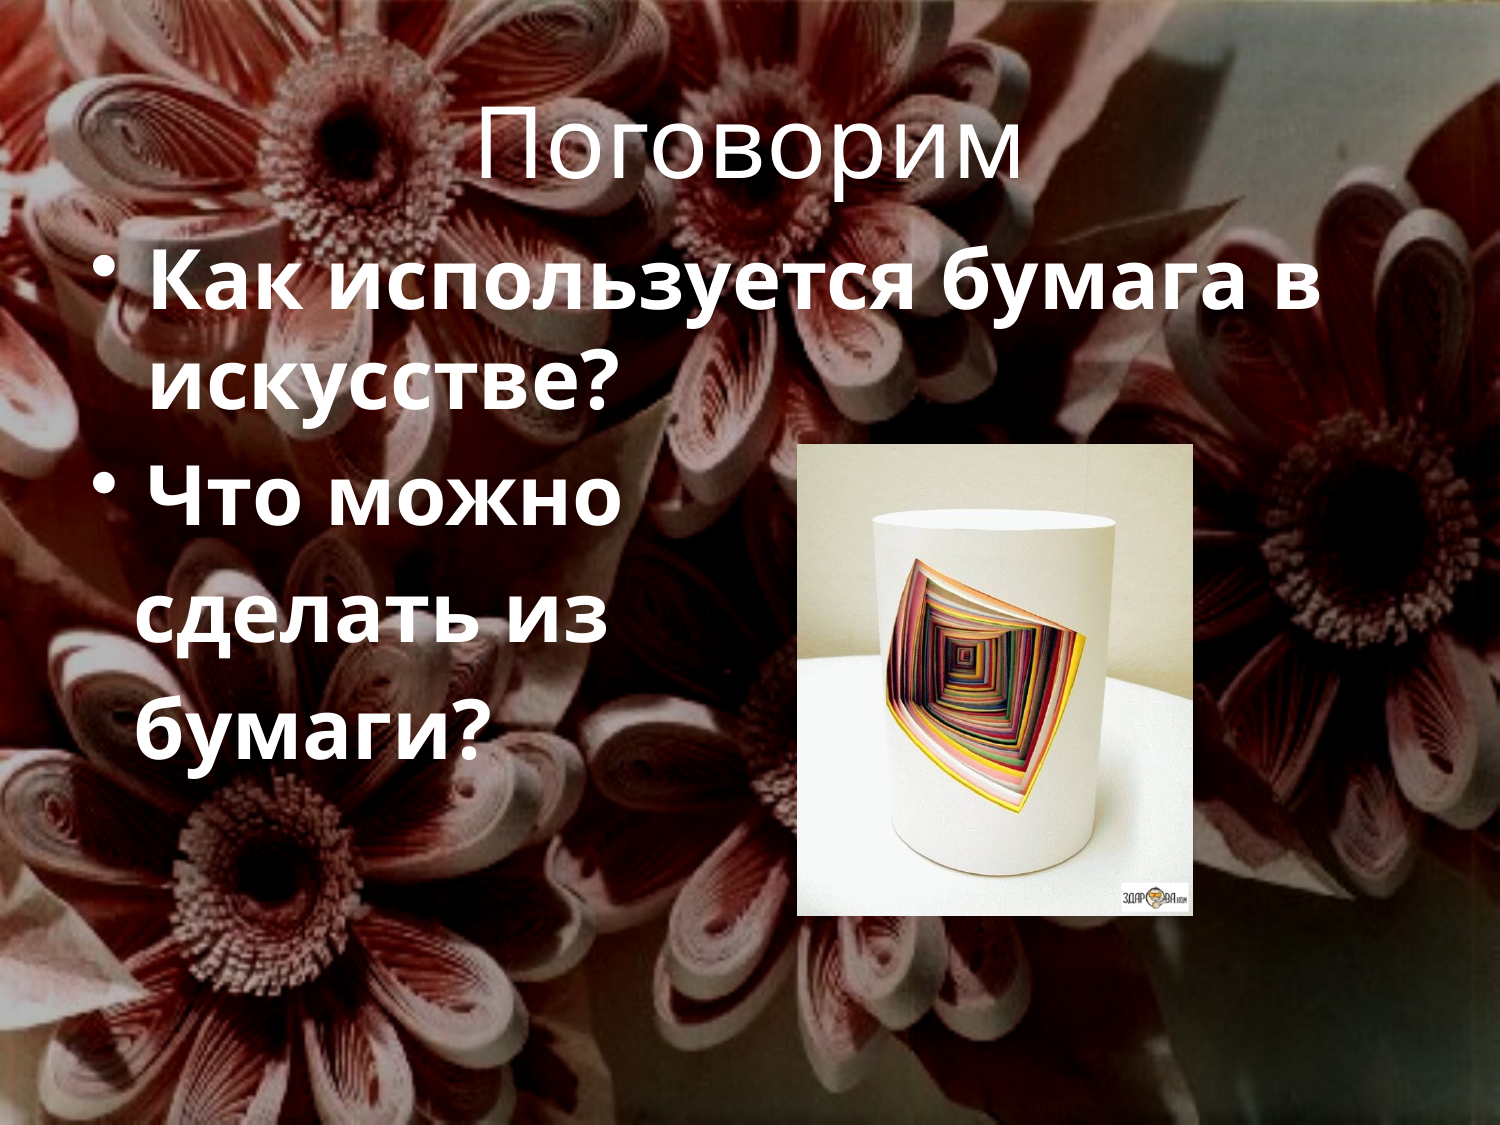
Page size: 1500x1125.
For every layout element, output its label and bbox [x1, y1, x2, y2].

picture [796, 443, 1194, 916]
list [0, 0, 1500, 1125]
